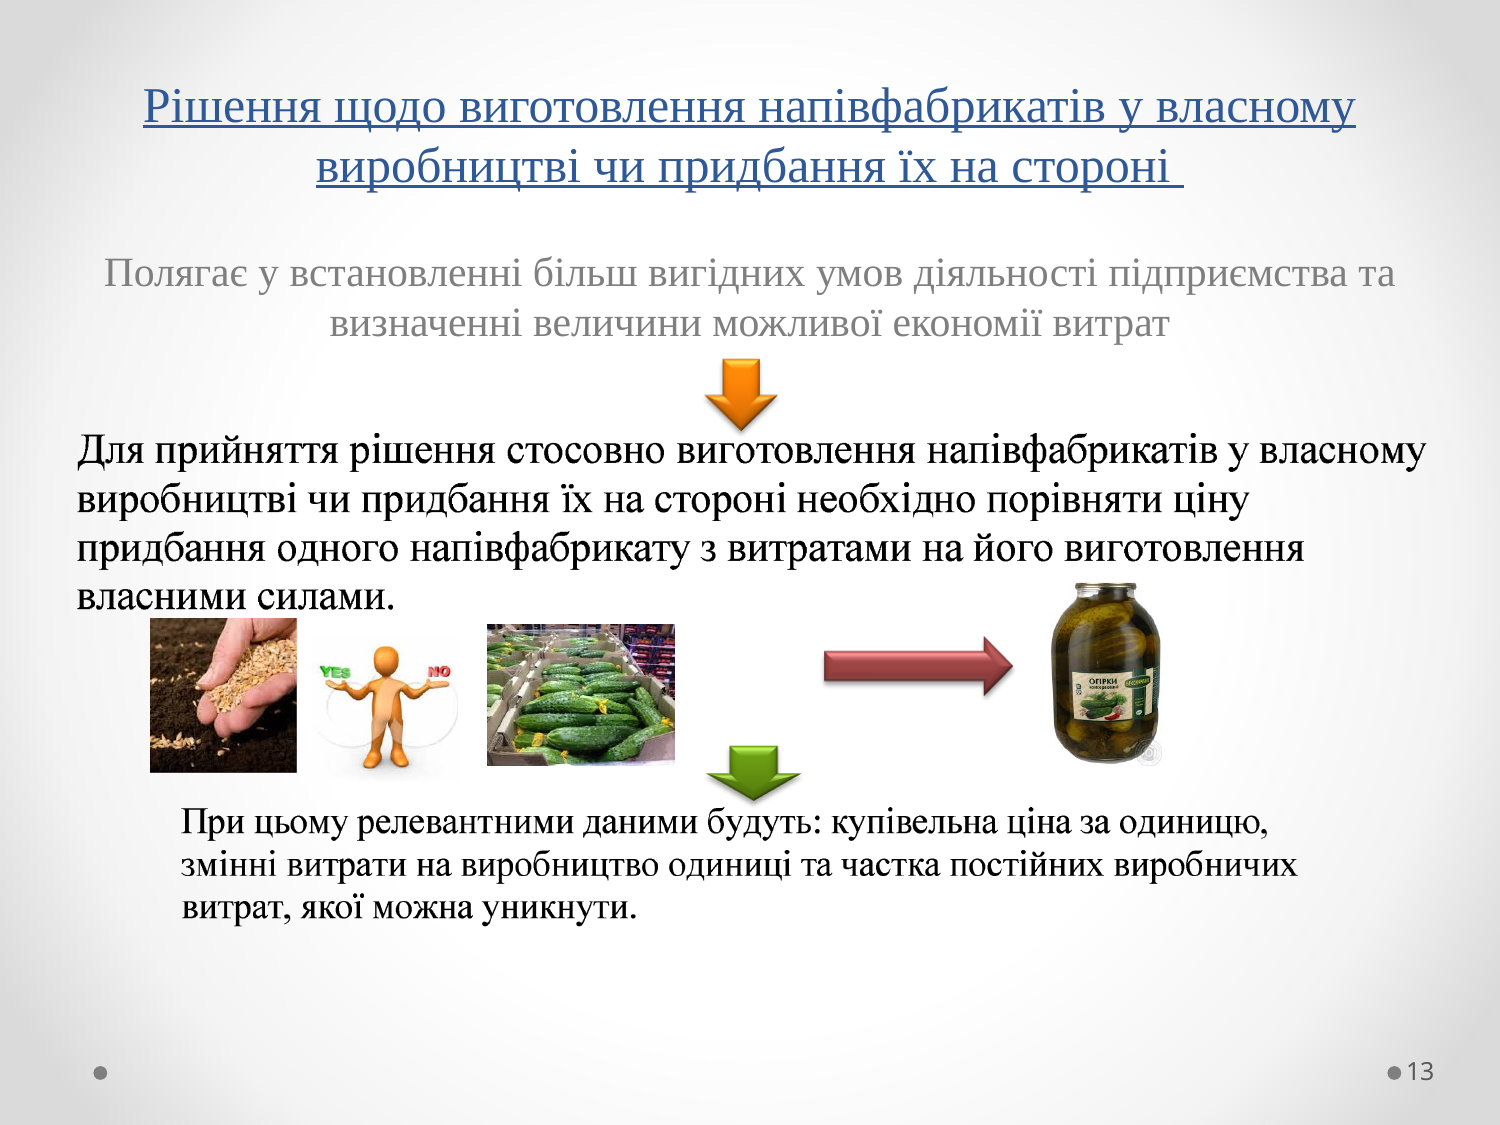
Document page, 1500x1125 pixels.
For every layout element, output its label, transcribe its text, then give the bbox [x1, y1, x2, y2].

text_box 13 [1401, 1042, 1494, 1103]
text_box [815, 631, 1023, 709]
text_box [696, 739, 810, 814]
title Рішення щодо виготовлення напівфабрикатів у власному виробництві чи придбання їх на стороні [74, 50, 1425, 200]
picture [0, 0, 1500, 1125]
list Полягає у встановленні більш вигідних умов діяльності підприємства та визначенні величини можливої економії витрат [75, 237, 1425, 424]
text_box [694, 353, 787, 444]
list Полягає у встановленні більш вигідних умов діяльності підприємства та визначенні величини можливої економії витрат [75, 626, 1425, 1005]
